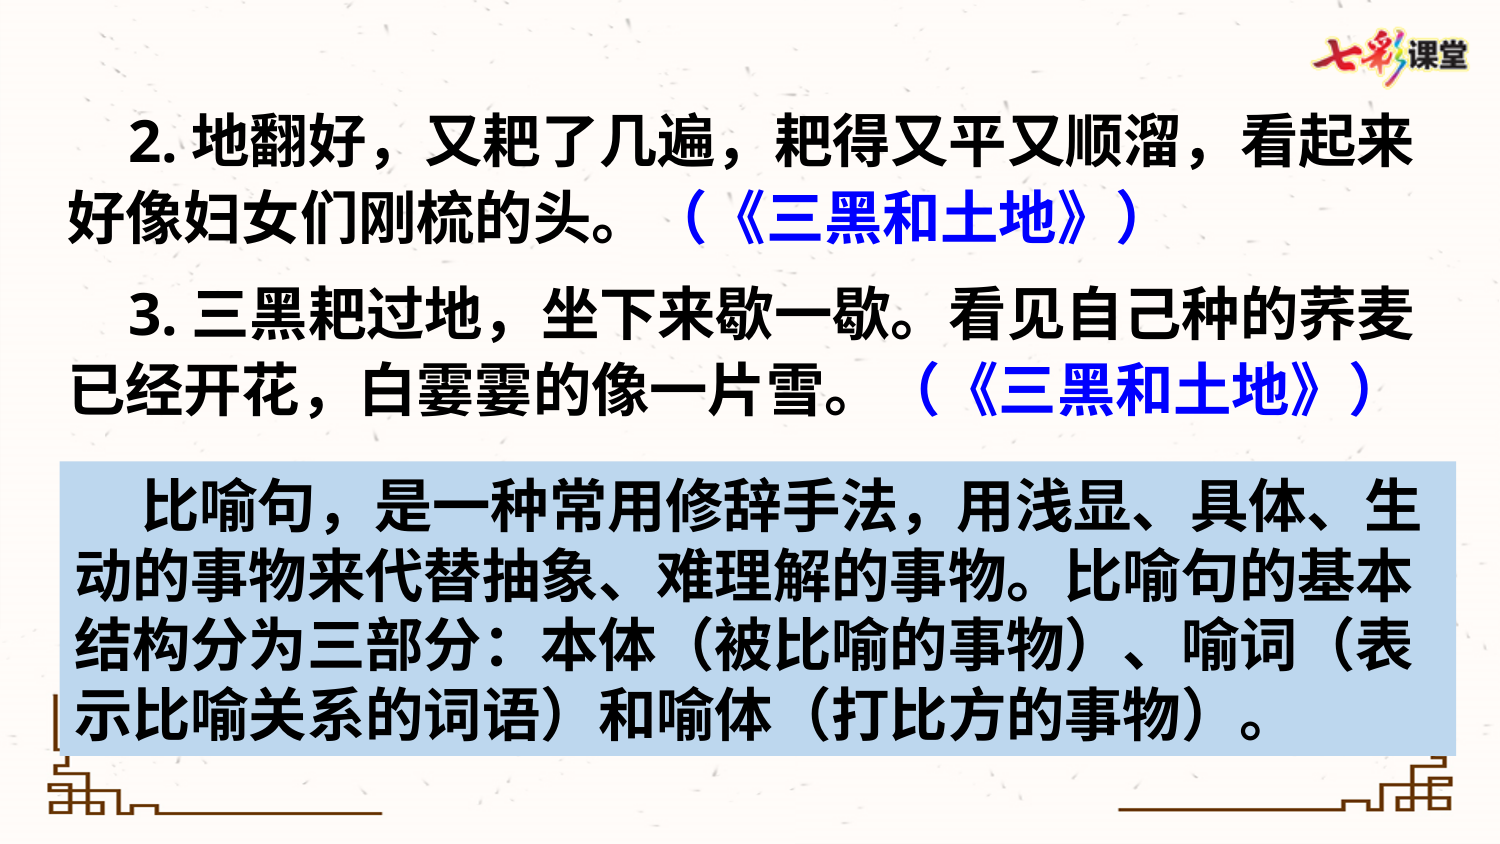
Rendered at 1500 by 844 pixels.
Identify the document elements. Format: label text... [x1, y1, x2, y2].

text_box 3.三黑耙过地，坐下来歇一歇。看见自己种的荞麦已经开花，白霎霎的像一片雪。（《三黑和土地》） [52, 262, 1475, 431]
text_box 2.地翻好，又耙了几遍，耙得又平又顺溜，看起来好像妇女们刚梳的头。（《三黑和土地》） [52, 90, 1475, 259]
picture [0, 0, 1500, 844]
text_box 比喻句，是一种常用修辞手法，用浅显、具体、生动的事物来代替抽象、难理解的事物。比喻句的基本结构分为三部分：本体（被比喻的事物）、喻词（表示比喻关系的词语）和喻体（打比方的事物）。 [59, 461, 1457, 756]
